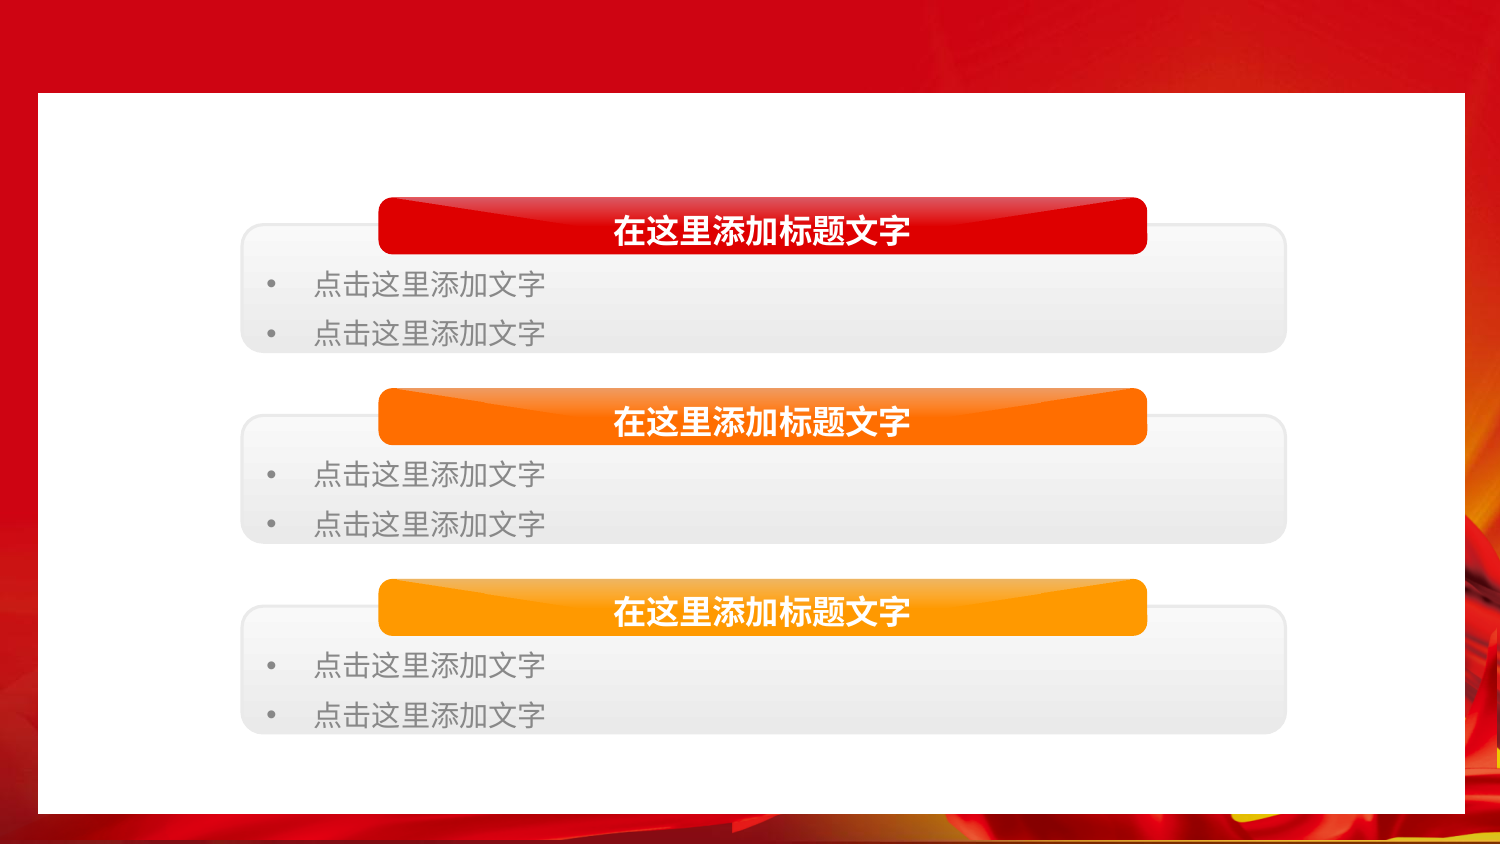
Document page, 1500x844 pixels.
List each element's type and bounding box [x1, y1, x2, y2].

text_box [378, 578, 1148, 640]
text_box [241, 606, 1286, 744]
text_box [378, 388, 1148, 450]
title [0, 45, 1294, 208]
text_box [241, 224, 1286, 363]
picture [0, 0, 1500, 844]
text_box [378, 197, 1148, 259]
text_box [241, 415, 1286, 553]
